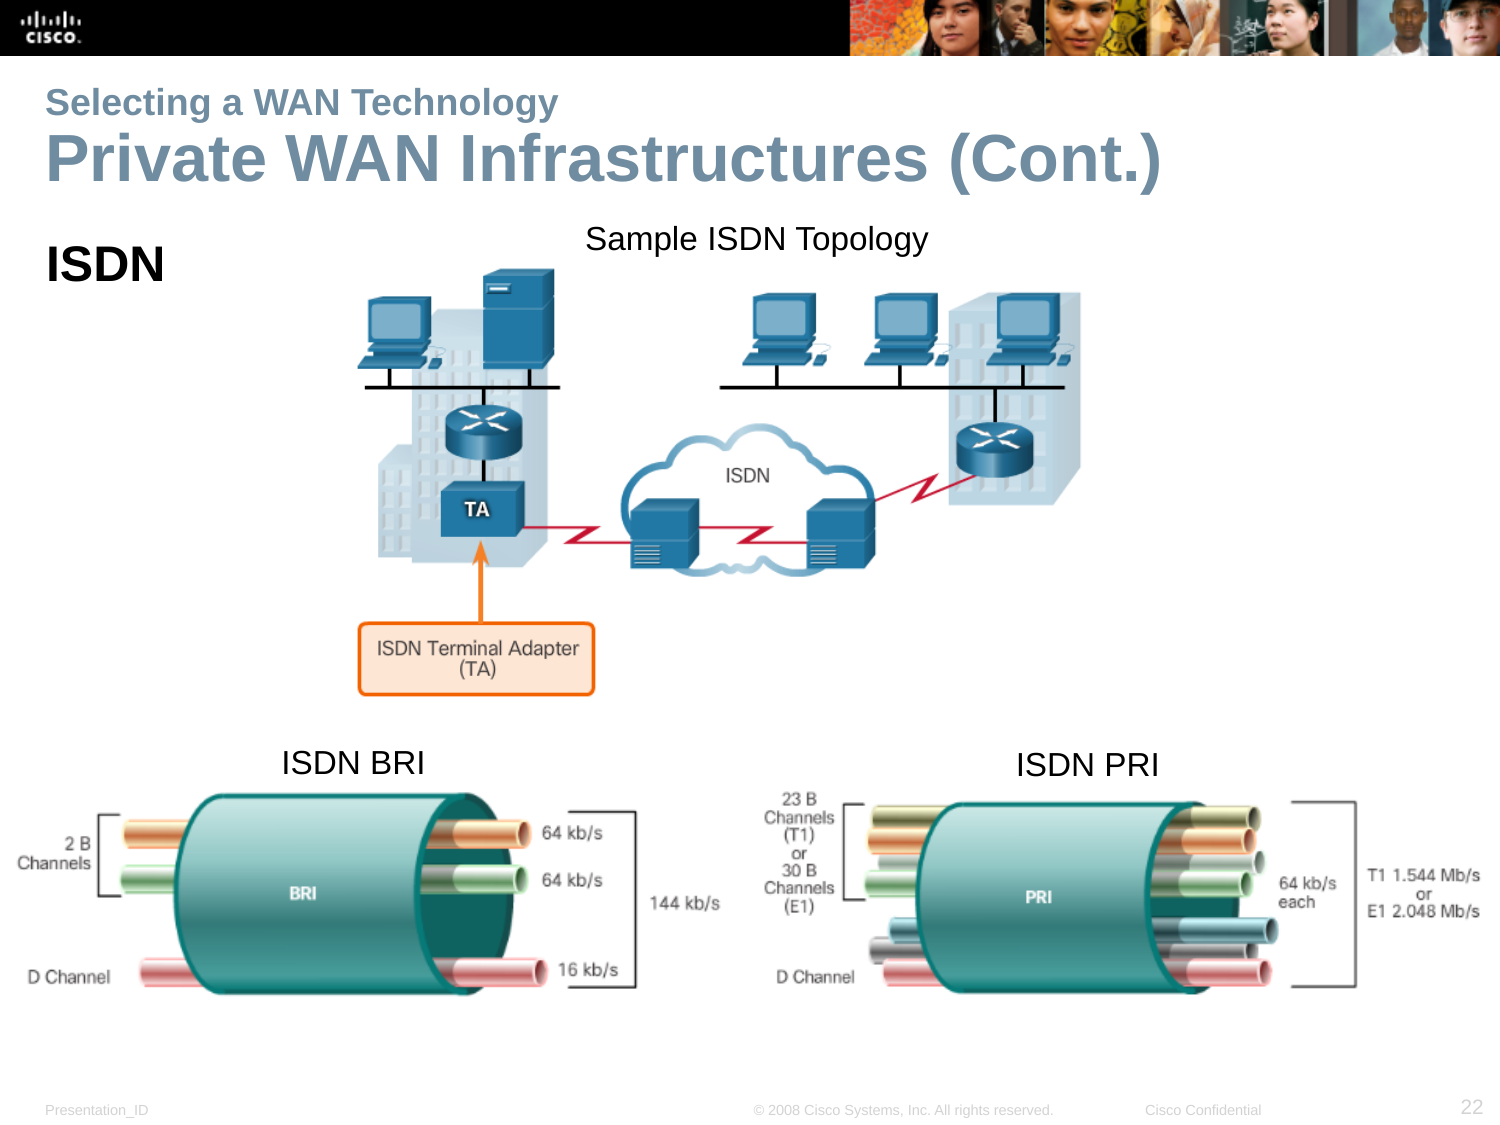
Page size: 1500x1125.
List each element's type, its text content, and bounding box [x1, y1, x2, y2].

text_box ISDN [31, 230, 470, 300]
picture [743, 765, 1500, 1012]
picture [0, 780, 733, 1003]
text_box ISDN BRI [216, 738, 491, 778]
picture [329, 253, 1096, 717]
title Selecting a WAN Technology Private WAN Infrastructures (Cont.) [31, 64, 1471, 203]
text_box Sample ISDN Topology [570, 214, 945, 252]
picture [0, 0, 1500, 56]
text_box ISDN PRI [950, 740, 1225, 764]
